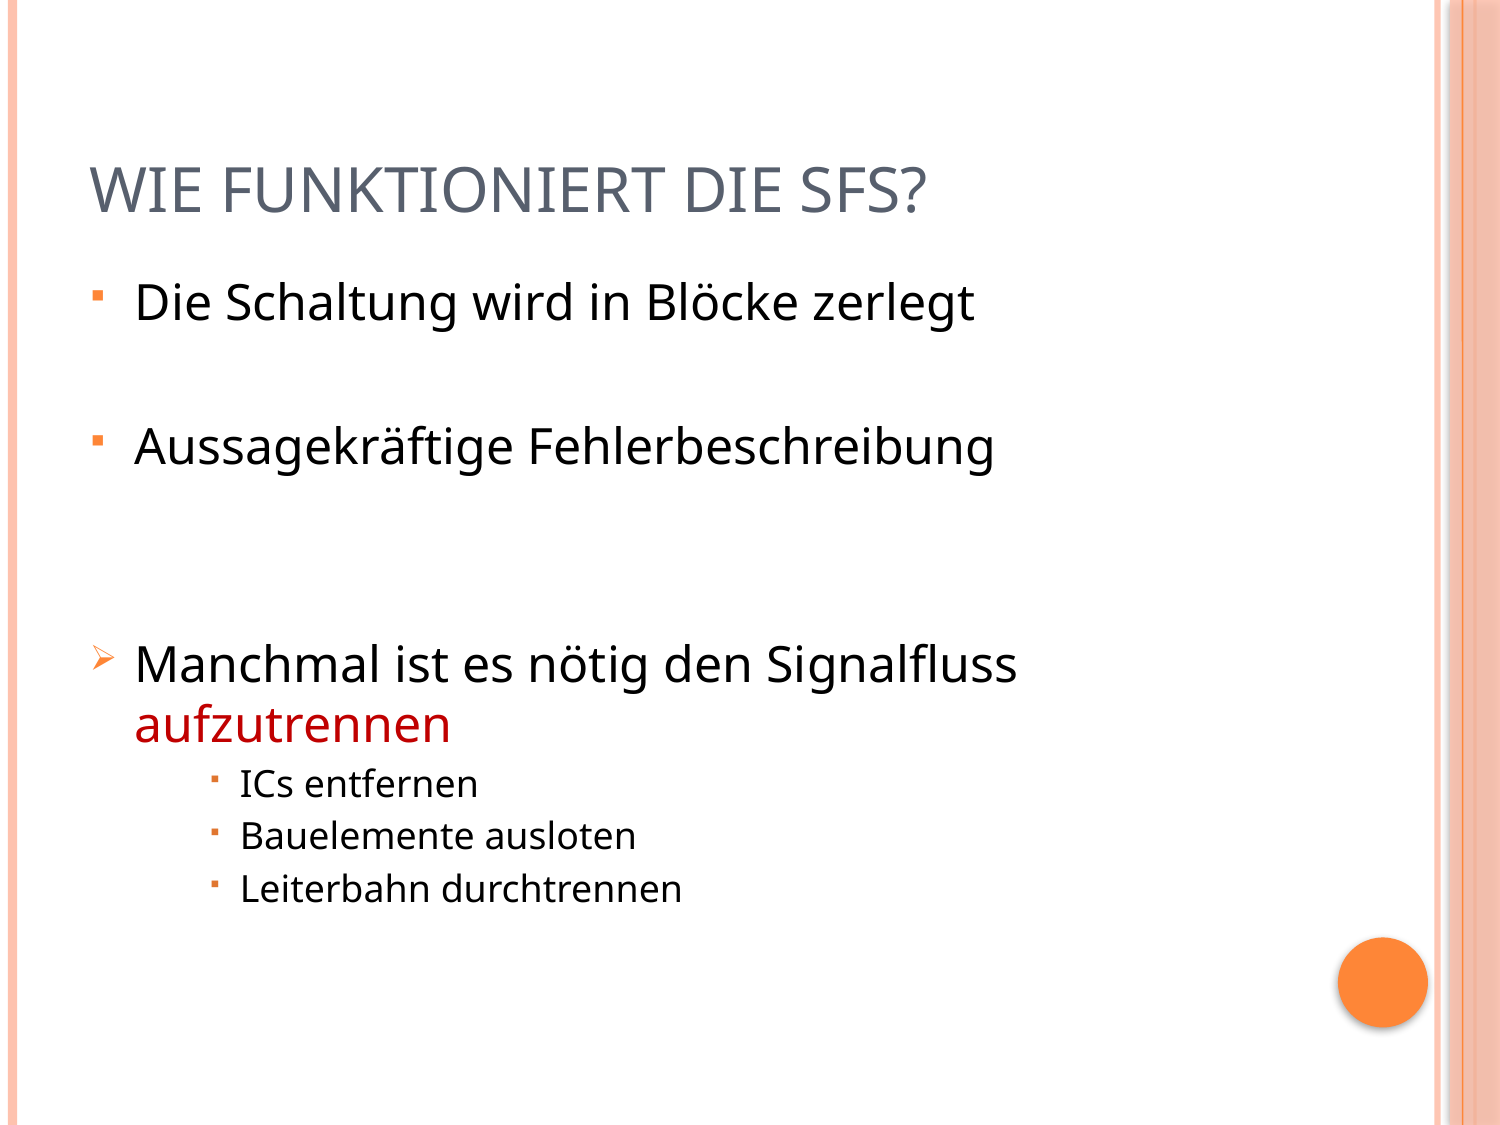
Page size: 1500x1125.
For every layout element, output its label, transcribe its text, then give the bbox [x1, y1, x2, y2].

title Wie Funktioniert die SFS? [75, 45, 1300, 233]
list Die Schaltung wird in Blöcke zerlegt Aussagekräftige Fehlerbeschreibung Manchmal ist es nötig den Signalfluss aufzutrennen ICs entfernen Bauelemente ausloten Leiterbahn durchtrennen [75, 262, 1300, 1090]
